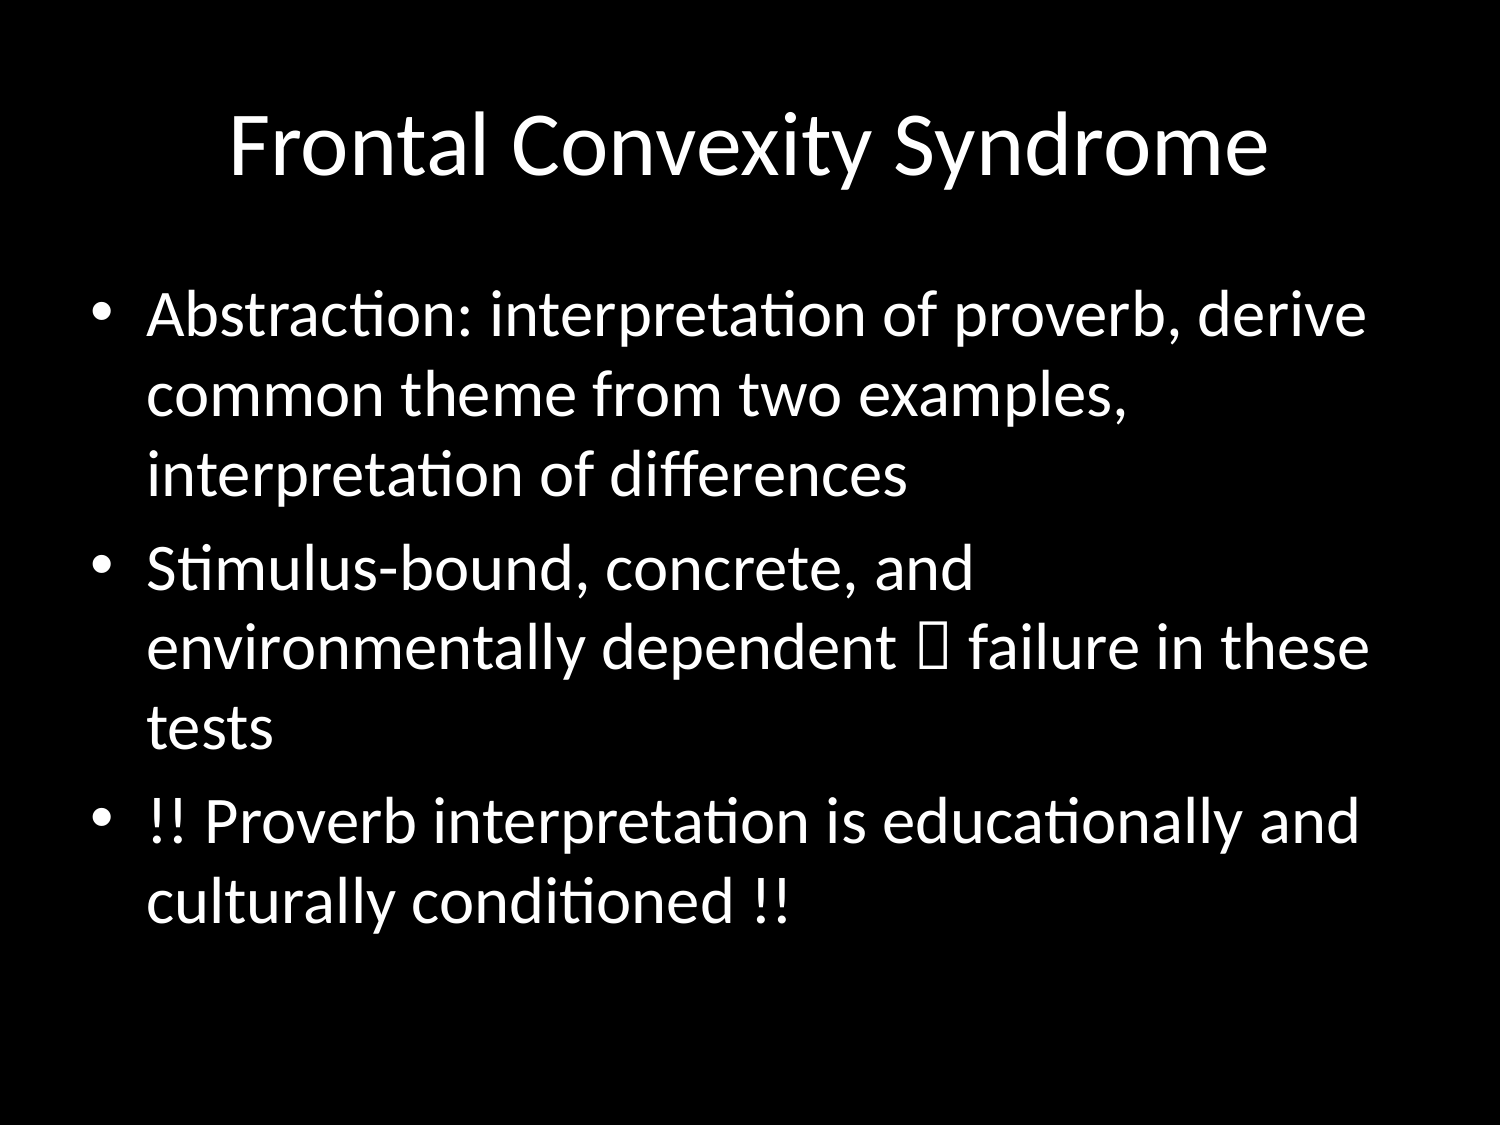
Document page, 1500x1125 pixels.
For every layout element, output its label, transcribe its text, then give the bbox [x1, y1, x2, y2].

list Abstraction: interpretation of proverb, derive common theme from two examples, interpretation of differences Stimulus-bound, concrete, and environmentally dependent  failure in these tests !! Proverb interpretation is educationally and culturally conditioned !! [75, 262, 1425, 1005]
title Frontal Convexity Syndrome [75, 45, 1425, 233]
